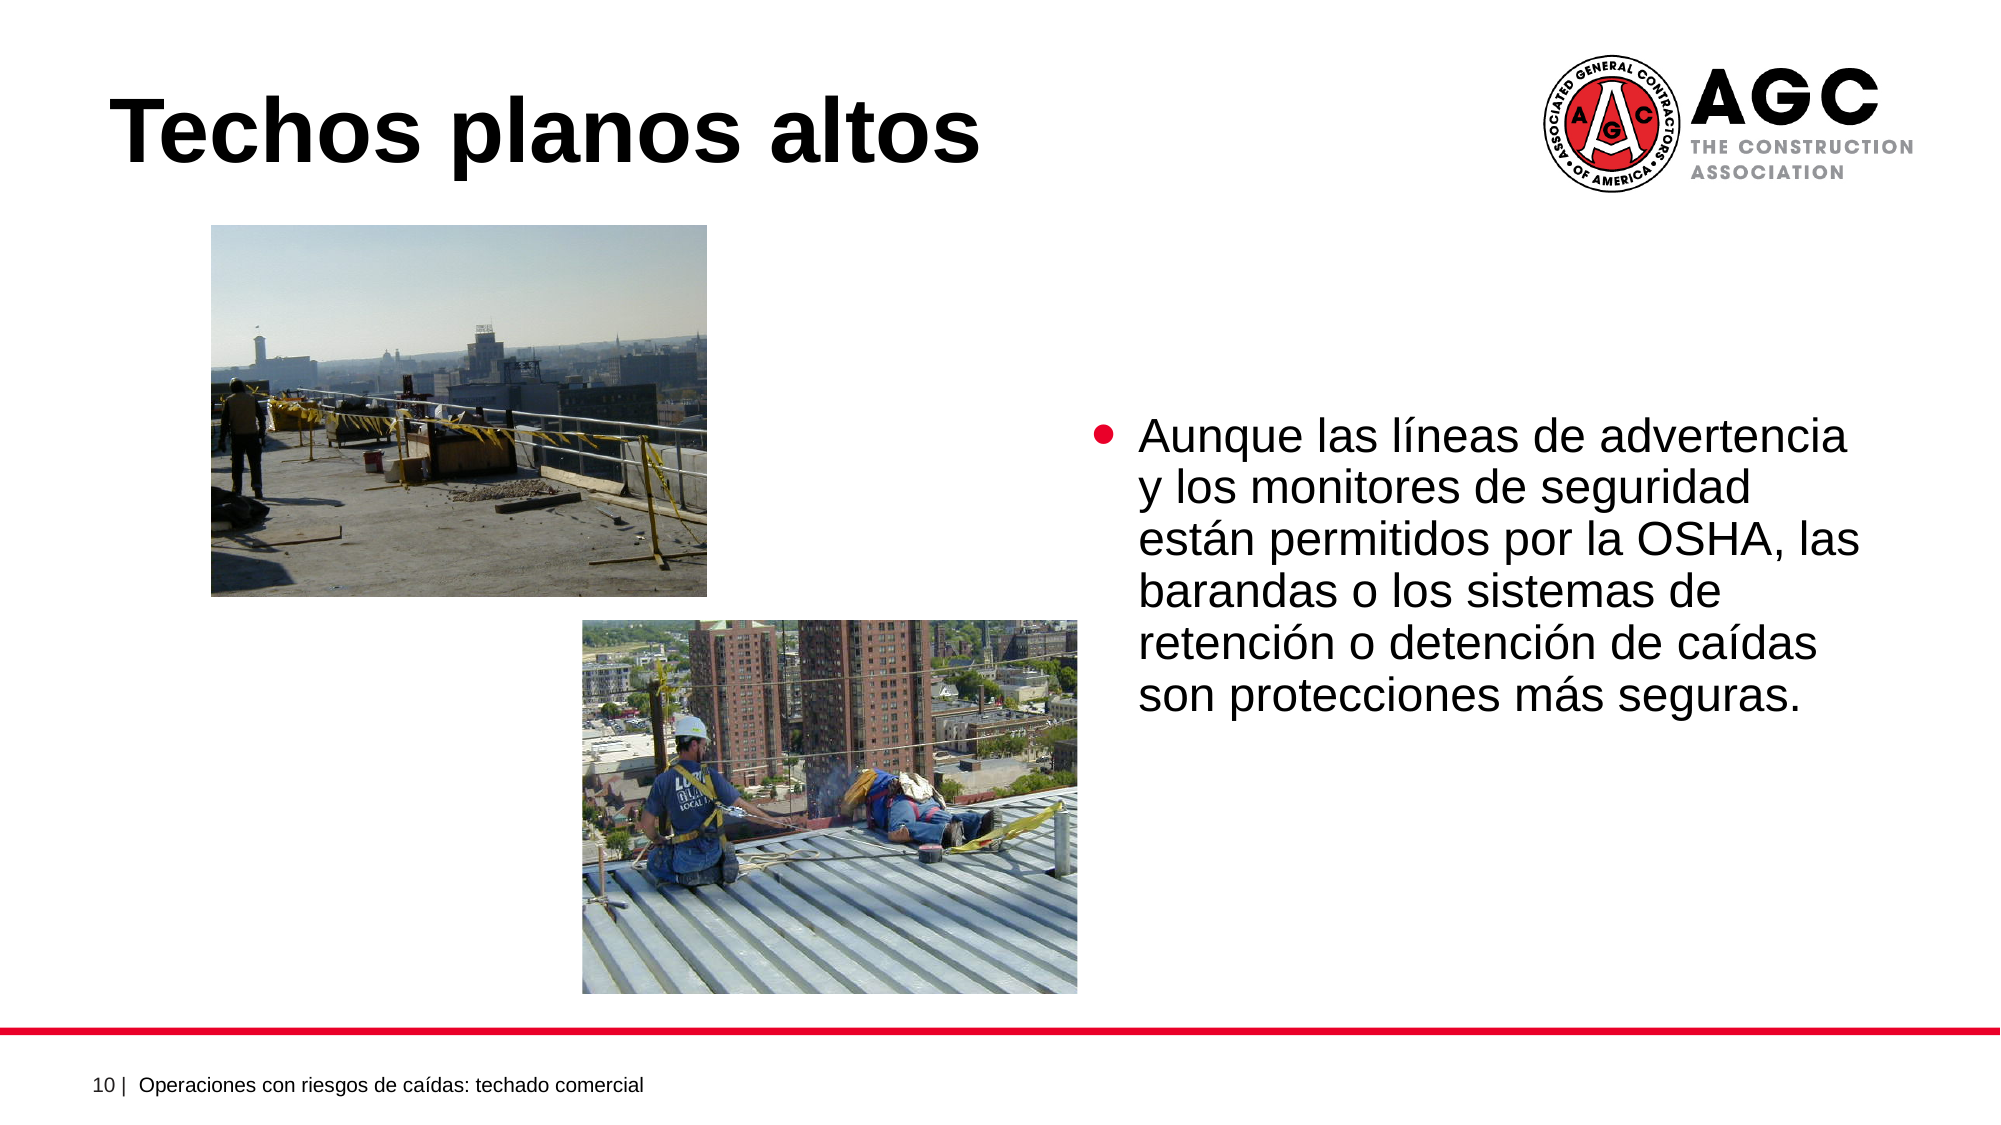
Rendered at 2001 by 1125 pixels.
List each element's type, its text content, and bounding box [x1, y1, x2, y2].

picture [211, 225, 707, 597]
picture [582, 620, 1078, 994]
picture [1538, 48, 1917, 199]
text_box Operaciones con riesgos de caídas: techado comercial [124, 1064, 1194, 1125]
title Techos planos altos [94, 75, 1539, 226]
list Aunque las líneas de advertencia y los monitores de seguridad están permitidos por la OSHA, las barandas o los sistemas de retención o detención de caídas son protecciones más seguras. [1076, 403, 1883, 775]
